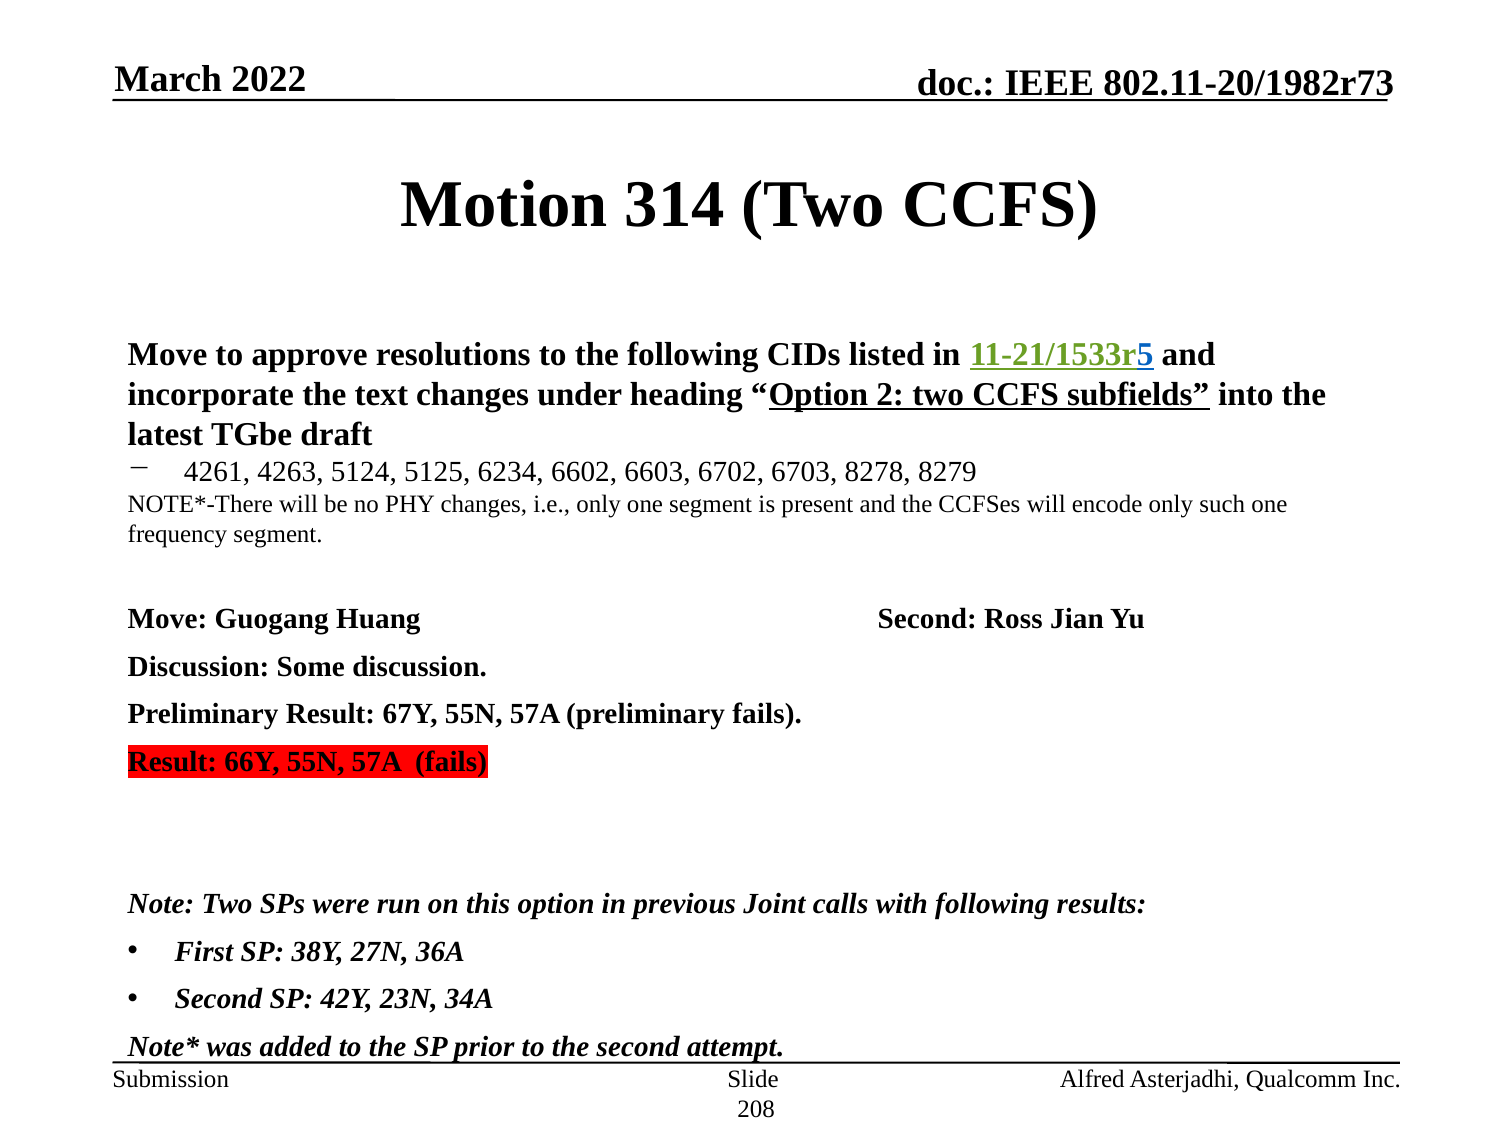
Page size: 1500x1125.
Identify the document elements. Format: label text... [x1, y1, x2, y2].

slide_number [114, 54, 423, 100]
slide_number Slide 208 [712, 1061, 800, 1123]
list Move to approve resolutions to the following CIDs listed in 11-21/1533r5 and incorporate the text changes under heading “Option 2: two CCFS subfields” into the latest TGbe draft 4261, 4263, 5124, 5125, 6234, 6602, 6603, 6702, 6703, 8278, 8279 NOTE*-There will be no PHY changes, i.e., only one segment is present and the CCFSes will encode only such one frequency segment. Move: Guogang Huang Second: Ross Jian Yu Discussion: Some discussion. Preliminary Result: 67Y, 55N, 57A (preliminary fails). Result: 66Y, 55N, 57A (fails) Note: Two SPs were run on this option in previous Joint calls with following results: First SP: 38Y, 27N, 36A Second SP: 42Y, 23N, 34A Note* was added to the SP prior to the second attempt. [112, 324, 1388, 1063]
footer Alfred Asterjadhi, Qualcomm Inc. [878, 1061, 1402, 1093]
title Motion 314 (Two CCFS) [112, 112, 1388, 288]
